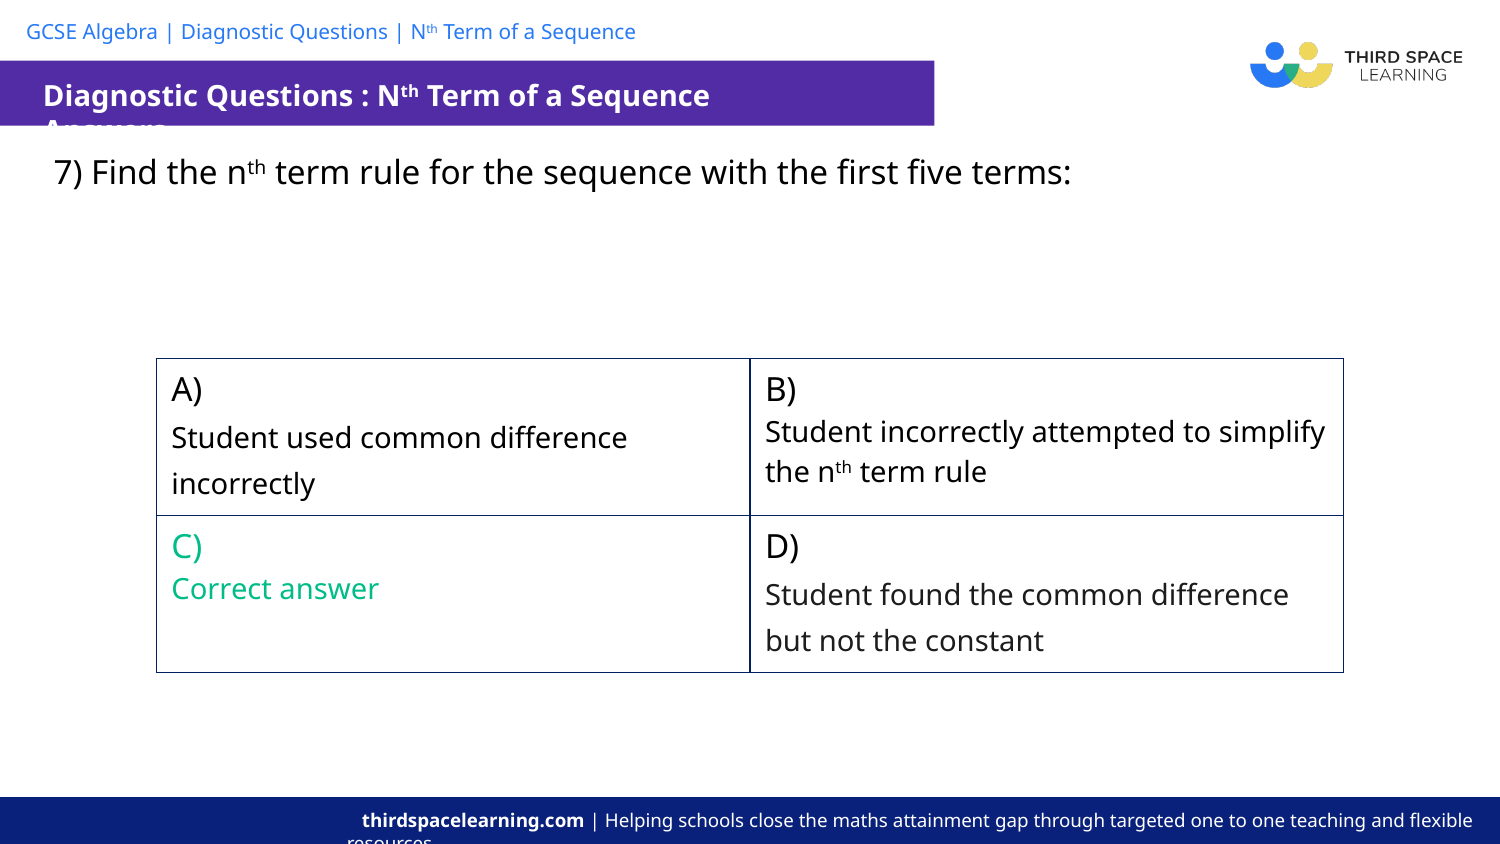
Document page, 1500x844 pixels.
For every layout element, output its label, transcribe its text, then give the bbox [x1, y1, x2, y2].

picture [1250, 33, 1465, 99]
text_box Diagnostic Questions : Nth Term of a Sequence Answers [27, 61, 849, 162]
